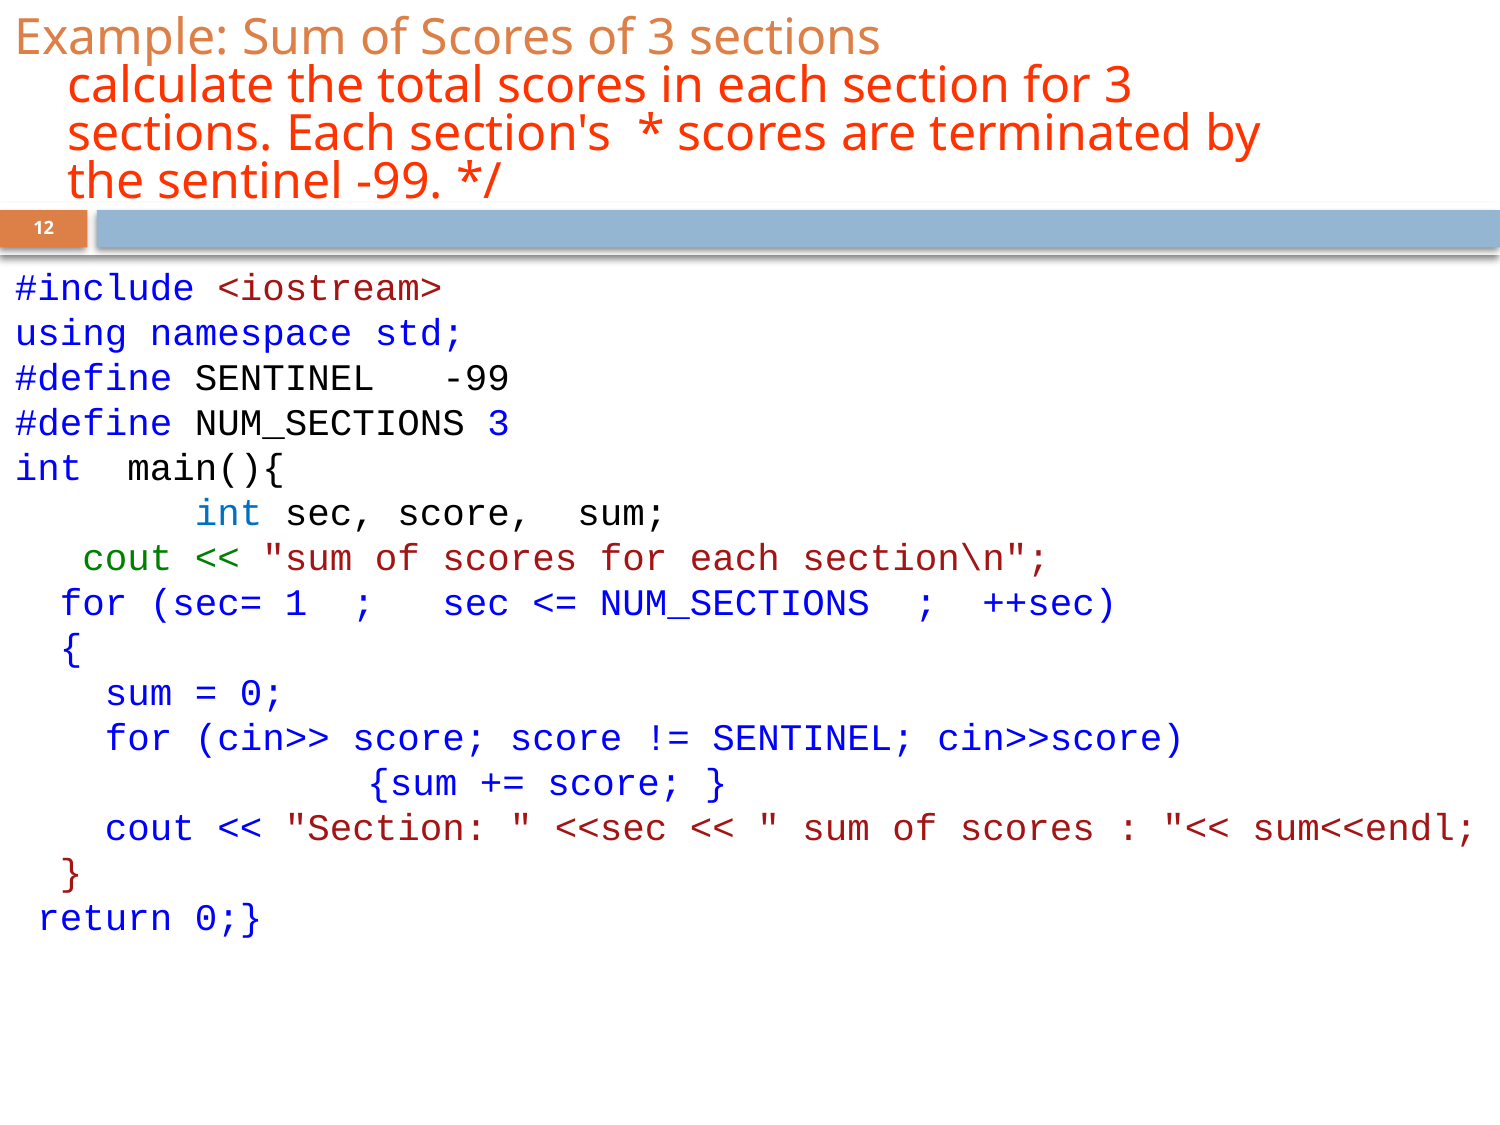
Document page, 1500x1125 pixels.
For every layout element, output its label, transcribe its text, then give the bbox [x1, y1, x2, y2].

list #include <iostream> using namespace std; #define SENTINEL -99 #define NUM_SECTIONS 3 int main(){ int sec, score, sum; cout << "sum of scores for each section\n"; for (sec= 1 ; sec <= NUM_SECTIONS ; ++sec) { sum = 0; for (cin>> score; score != SENTINEL; cin>>score) {sum += score; } cout << "Section: " <<sec << " sum of scores : "<< sum<<endl; } return 0;} [0, 255, 1500, 1125]
title Example: Sum of Scores of 3 sections calculate the total scores in each section for 3 sections. Each section's * scores are terminated by the sentinel -99. */ [0, 101, 1350, 182]
slide_number 12 [0, 208, 88, 249]
